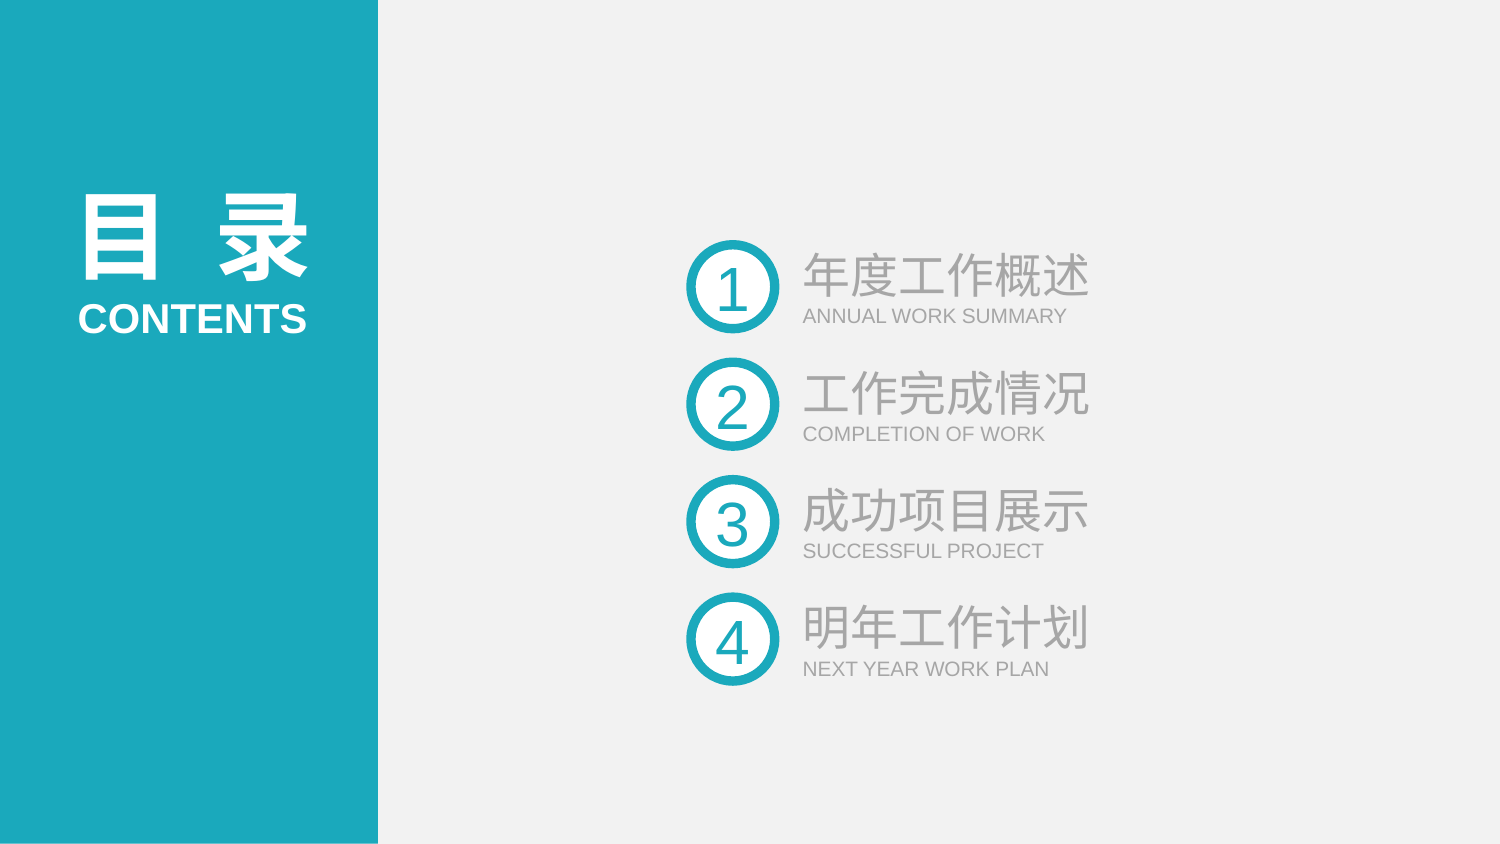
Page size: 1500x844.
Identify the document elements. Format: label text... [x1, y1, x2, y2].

text_box 1 [690, 244, 775, 329]
text_box 3 [690, 479, 775, 564]
text_box 工作完成情况 COMPLETION OF WORK [802, 362, 1119, 446]
text_box 年度工作概述 ANNUAL WORK SUMMARY [802, 245, 1119, 328]
text_box CONTENTS [26, 292, 359, 343]
text_box 成功项目展示 SUCCESSFUL PROJECT [802, 480, 1119, 563]
text_box 2 [690, 362, 775, 447]
text_box [0, 0, 380, 844]
text_box 4 [690, 597, 775, 682]
text_box 目 录 [24, 174, 361, 292]
text_box 明年工作计划 NEXT YEAR WORK PLAN [802, 597, 1119, 681]
